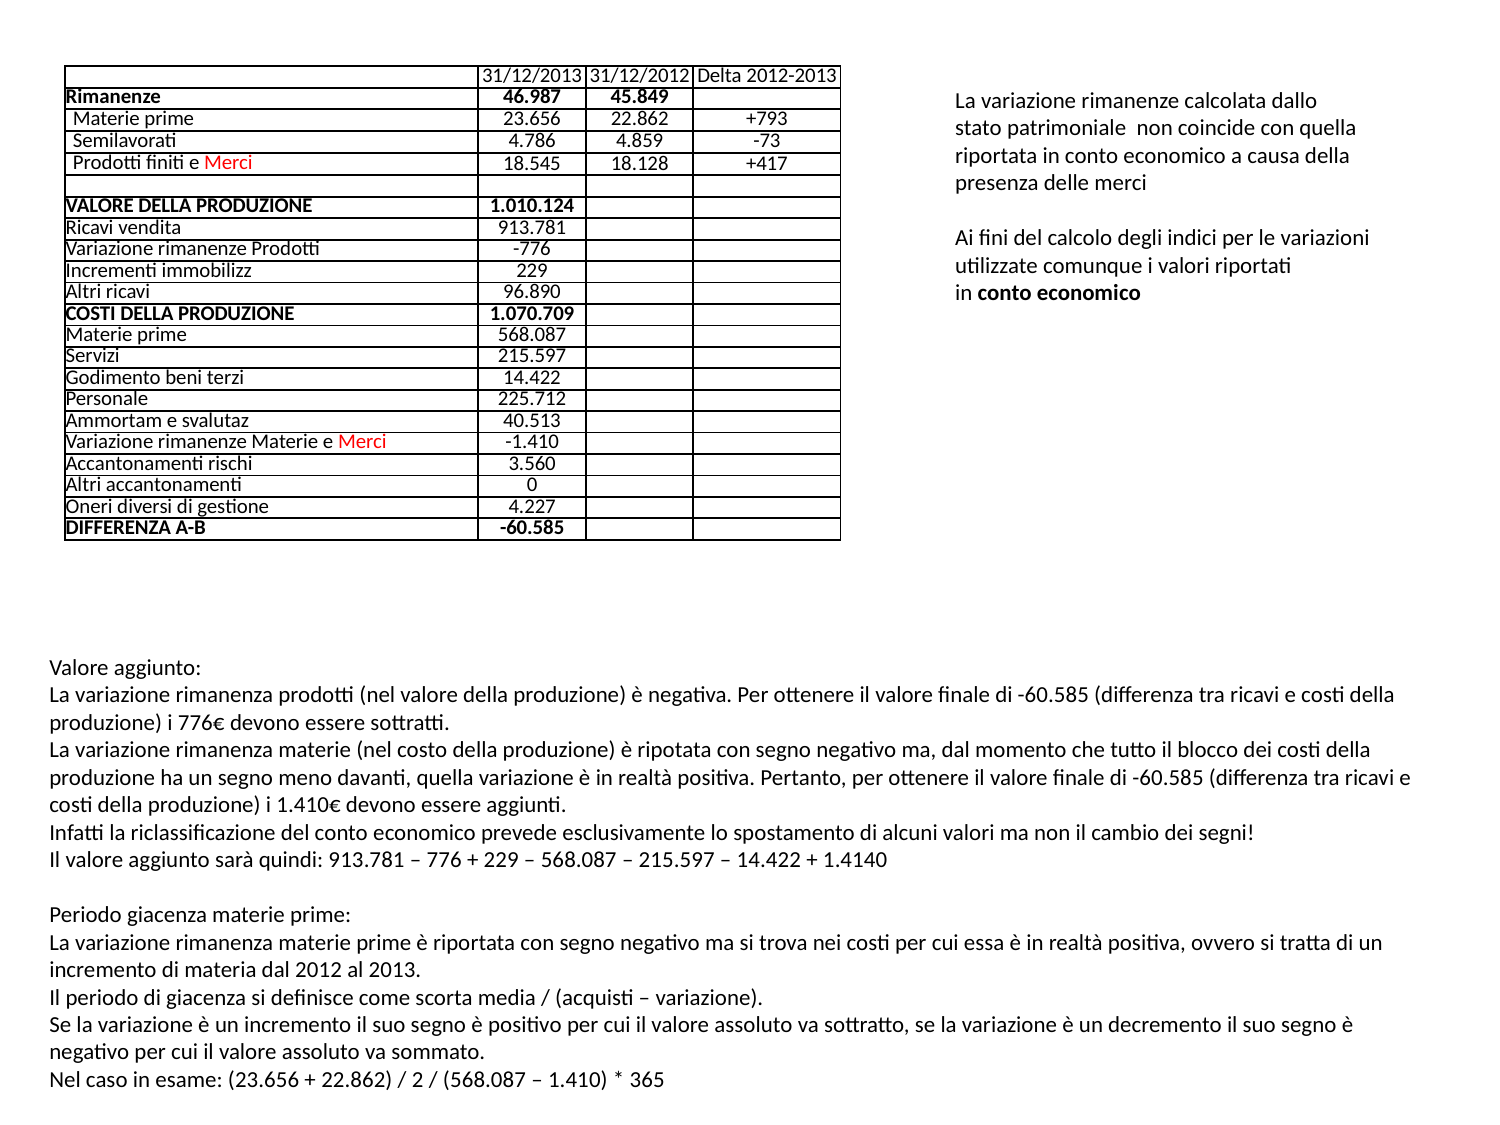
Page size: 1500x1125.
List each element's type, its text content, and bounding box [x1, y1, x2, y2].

table_header [66, 67, 477, 87]
table_header Delta 2012-2013 [694, 67, 840, 87]
table_cell [587, 326, 692, 346]
table_cell [694, 519, 840, 539]
text_box La variazione rimanenze calcolata dallo stato patrimoniale non coincide con quella riportata in conto economico a causa della presenza delle merci Ai fini del calcolo degli indici per le variazioni utilizzate comunque i valori riportati in conto economico [940, 78, 1386, 313]
table_cell Materie prime [66, 110, 477, 130]
table_cell [587, 262, 692, 282]
table_cell Prodotti finiti e Merci [66, 154, 477, 174]
table_cell Ammortam e svalutaz [66, 412, 477, 432]
table_header 31/12/2012 [587, 67, 692, 87]
table_cell 4.786 [479, 132, 585, 152]
table_cell [694, 412, 840, 432]
table_cell +793 [694, 110, 840, 130]
table_cell 18.545 [479, 154, 585, 174]
table_cell [587, 283, 692, 303]
table_cell [479, 176, 585, 196]
table_cell [694, 219, 840, 239]
table_cell [694, 176, 840, 196]
table_cell [694, 89, 840, 108]
table_cell Rimanenze [66, 89, 477, 108]
table_cell -776 [479, 241, 585, 260]
table_cell Accantonamenti rischi [66, 455, 477, 475]
table_cell [587, 198, 692, 217]
table_cell [587, 455, 692, 475]
table_cell Semilavorati [66, 132, 477, 152]
table_cell [694, 305, 840, 325]
table_cell Oneri diversi di gestione [66, 498, 477, 517]
table_cell 96.890 [479, 283, 585, 303]
table_cell Ricavi vendita [66, 219, 477, 239]
table_cell [587, 348, 692, 367]
table_cell [587, 519, 692, 539]
table_cell Materie prime [66, 326, 477, 346]
table_cell Incrementi immobilizz [66, 262, 477, 282]
table_cell 1.070.709 [479, 305, 585, 325]
table_cell 23.656 [479, 110, 585, 130]
table_cell [694, 433, 840, 453]
table_cell [694, 391, 840, 410]
table_cell 14.422 [479, 369, 585, 389]
table_cell Personale [66, 391, 477, 410]
table_cell Servizi [66, 348, 477, 367]
table_cell -60.585 [479, 519, 585, 539]
table_cell +417 [694, 154, 840, 174]
table_cell 45.849 [587, 89, 692, 108]
table_cell [587, 219, 692, 239]
table_cell [694, 241, 840, 260]
table_cell [694, 326, 840, 346]
table_cell [587, 176, 692, 196]
table_cell Variazione rimanenze Materie e Merci [66, 433, 477, 453]
table_cell -1.410 [479, 433, 585, 453]
table_cell [587, 433, 692, 453]
table_cell Variazione rimanenze Prodotti [66, 241, 477, 260]
table_cell 0 [479, 476, 585, 496]
table_cell [587, 241, 692, 260]
table_cell [694, 283, 840, 303]
table_cell [587, 305, 692, 325]
table_cell 215.597 [479, 348, 585, 367]
table_cell COSTI DELLA PRODUZIONE [66, 305, 477, 325]
table_cell 40.513 [479, 412, 585, 432]
table_cell VALORE DELLA PRODUZIONE [66, 198, 477, 217]
table_cell [694, 262, 840, 282]
table_cell [587, 476, 692, 496]
table_cell 3.560 [479, 455, 585, 475]
table_cell 4.859 [587, 132, 692, 152]
table_header 31/12/2013 [479, 67, 585, 87]
table_cell Altri ricavi [66, 283, 477, 303]
table_cell 22.862 [587, 110, 692, 130]
table_cell [587, 498, 692, 517]
table_cell [694, 348, 840, 367]
table_cell 568.087 [479, 326, 585, 346]
table_cell [587, 369, 692, 389]
table_cell 46.987 [479, 89, 585, 108]
table_cell [587, 391, 692, 410]
table_cell 913.781 [479, 219, 585, 239]
table_cell Godimento beni terzi [66, 369, 477, 389]
text_box Valore aggiunto: La variazione rimanenza prodotti (nel valore della produzione) è negativa. Per ottenere il valore finale di -60.585 (differenza tra ricavi e costi della produzione) i 776€ devono essere sottratti. La variazione rimanenza materie (nel costo della produzione) è ripotata con segno negativo ma, dal momento che tutto il blocco dei costi della produzione ha un segno meno davanti, quella variazione è in realtà positiva. Pertanto, per ottenere il valore finale di -60.585 (differenza tra ricavi e costi della produzione) i 1.410€ devono essere aggiunti. Infatti la riclassificazione del conto economico prevede esclusivamente lo spostamento di alcuni valori ma non il cambio dei segni! Il valore aggiunto sarà quindi: 913.781 – 776 + 229 – 568.087 – 215.597 – 14.422 + 1.4140 Periodo giacenza materie prime: La variazione rimanenza materie prime è riportata con segno negativo ma si trova nei costi per cui essa è in realtà positiva, ovvero si tratta di un incremento di materia dal 2012 al 2013. Il periodo di giacenza si definisce come scorta media / (acquisti – variazione). Se la variazione è un incremento il suo segno è positivo per cui il valore assoluto va sottratto, se la variazione è un decremento il suo segno è negativo per cui il valore assoluto va sommato. Nel caso in esame: (23.656 + 22.862) / 2 / (568.087 – 1.410) * 365 [34, 645, 1447, 1100]
table_cell Altri accantonamenti [66, 476, 477, 496]
table_cell 229 [479, 262, 585, 282]
table_cell [694, 455, 840, 475]
table_cell [694, 498, 840, 517]
table_cell 225.712 [479, 391, 585, 410]
table_cell [694, 369, 840, 389]
table_cell -73 [694, 132, 840, 152]
table_cell 18.128 [587, 154, 692, 174]
table_cell [66, 176, 477, 196]
table_cell DIFFERENZA A-B [66, 519, 477, 539]
table_cell [694, 476, 840, 496]
table_cell 1.010.124 [479, 198, 585, 217]
table_cell [694, 198, 840, 217]
table_cell 4.227 [479, 498, 585, 517]
table_cell [587, 412, 692, 432]
